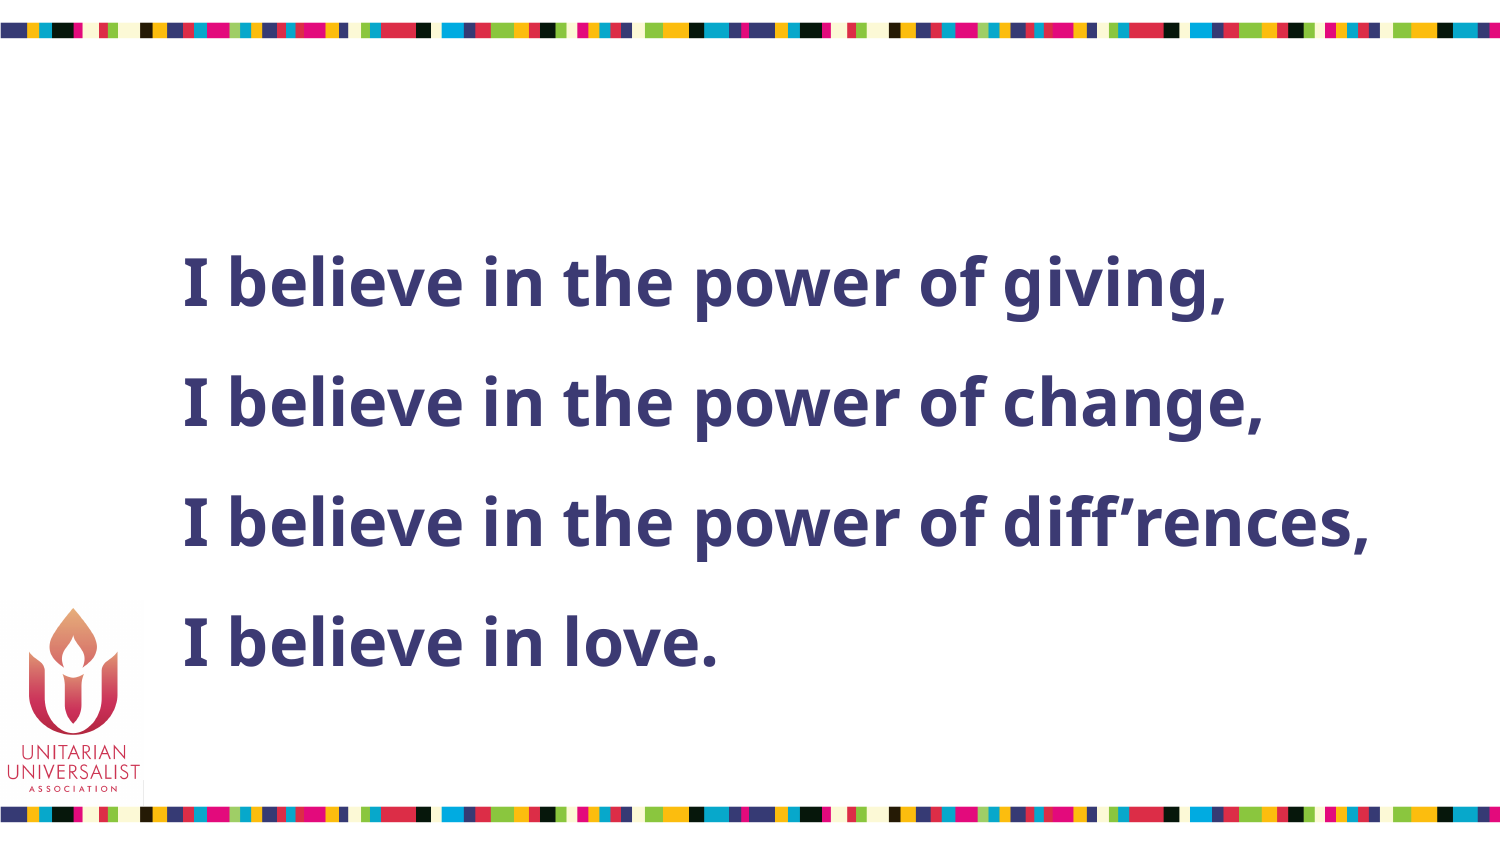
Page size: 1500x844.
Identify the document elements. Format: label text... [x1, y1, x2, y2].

text_box I believe in the power of giving, I believe in the power of change, I believe in the power of diff’rences, I believe in love. [168, 184, 1421, 695]
picture [0, 600, 1500, 824]
picture [0, 22, 1500, 40]
